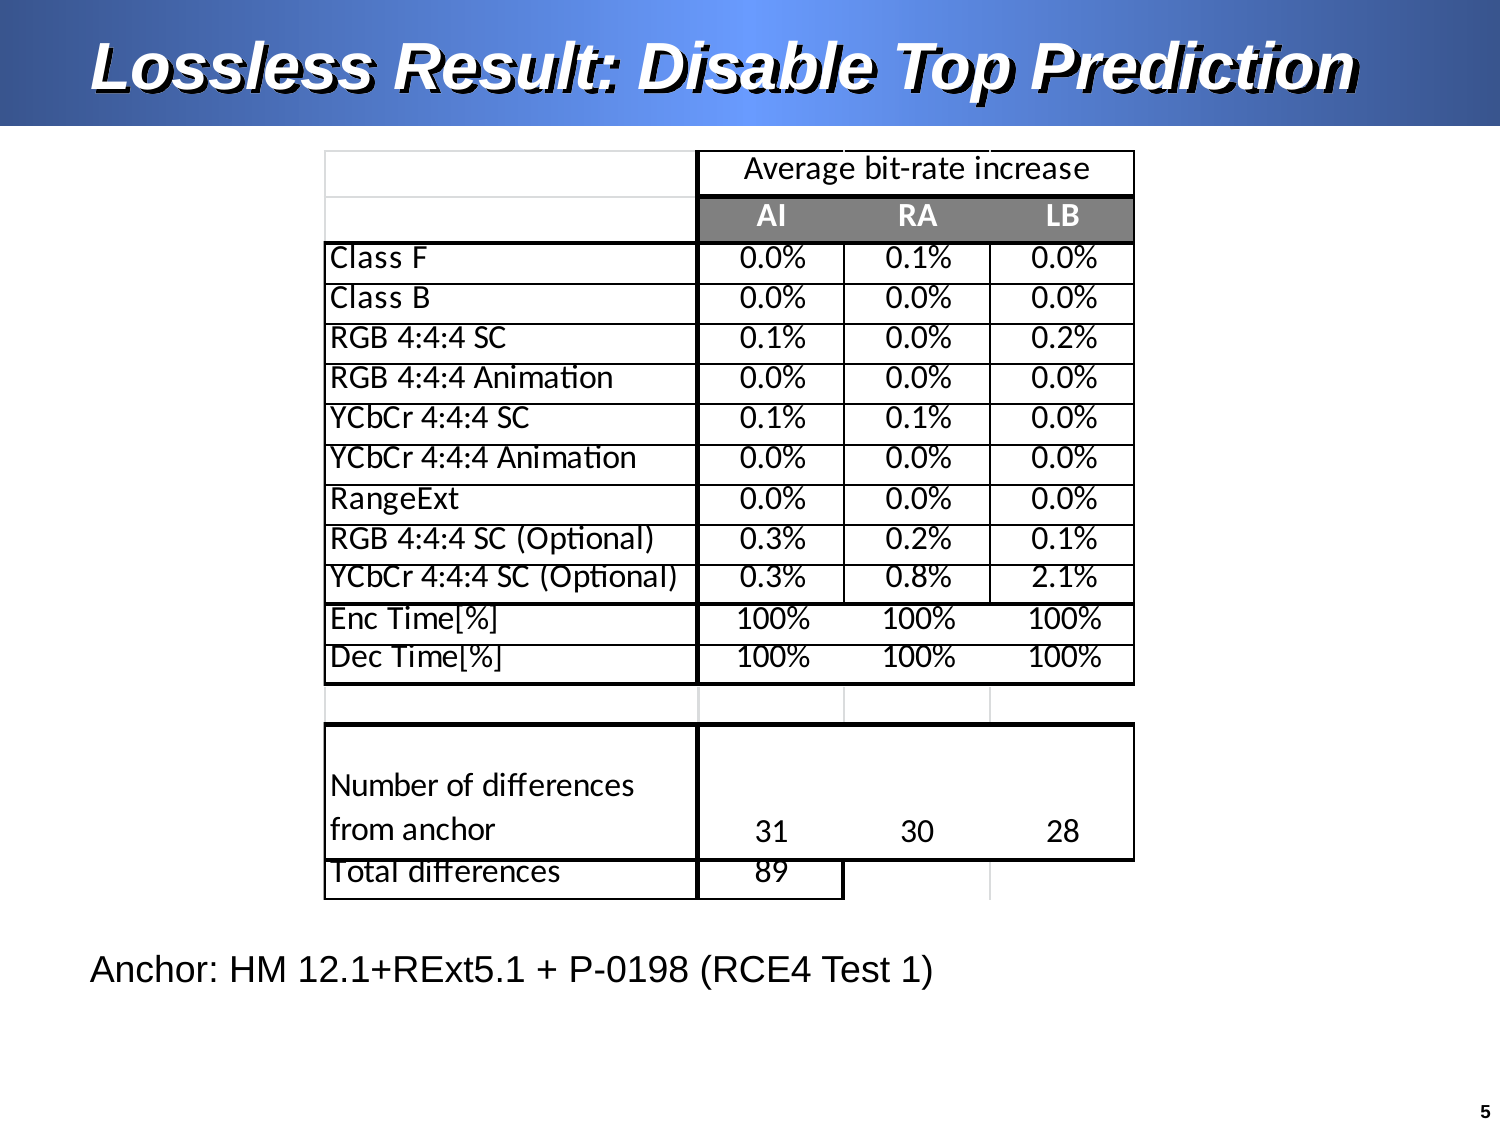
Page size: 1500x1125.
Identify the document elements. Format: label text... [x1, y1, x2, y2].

slide_number 5 [1368, 1091, 1500, 1125]
text_box Anchor: HM 12.1+RExt5.1 + P-0198 (RCE4 Test 1) [75, 937, 1400, 998]
picture [323, 149, 1138, 903]
title Lossless Result: Disable Top Prediction [74, 12, 1426, 126]
